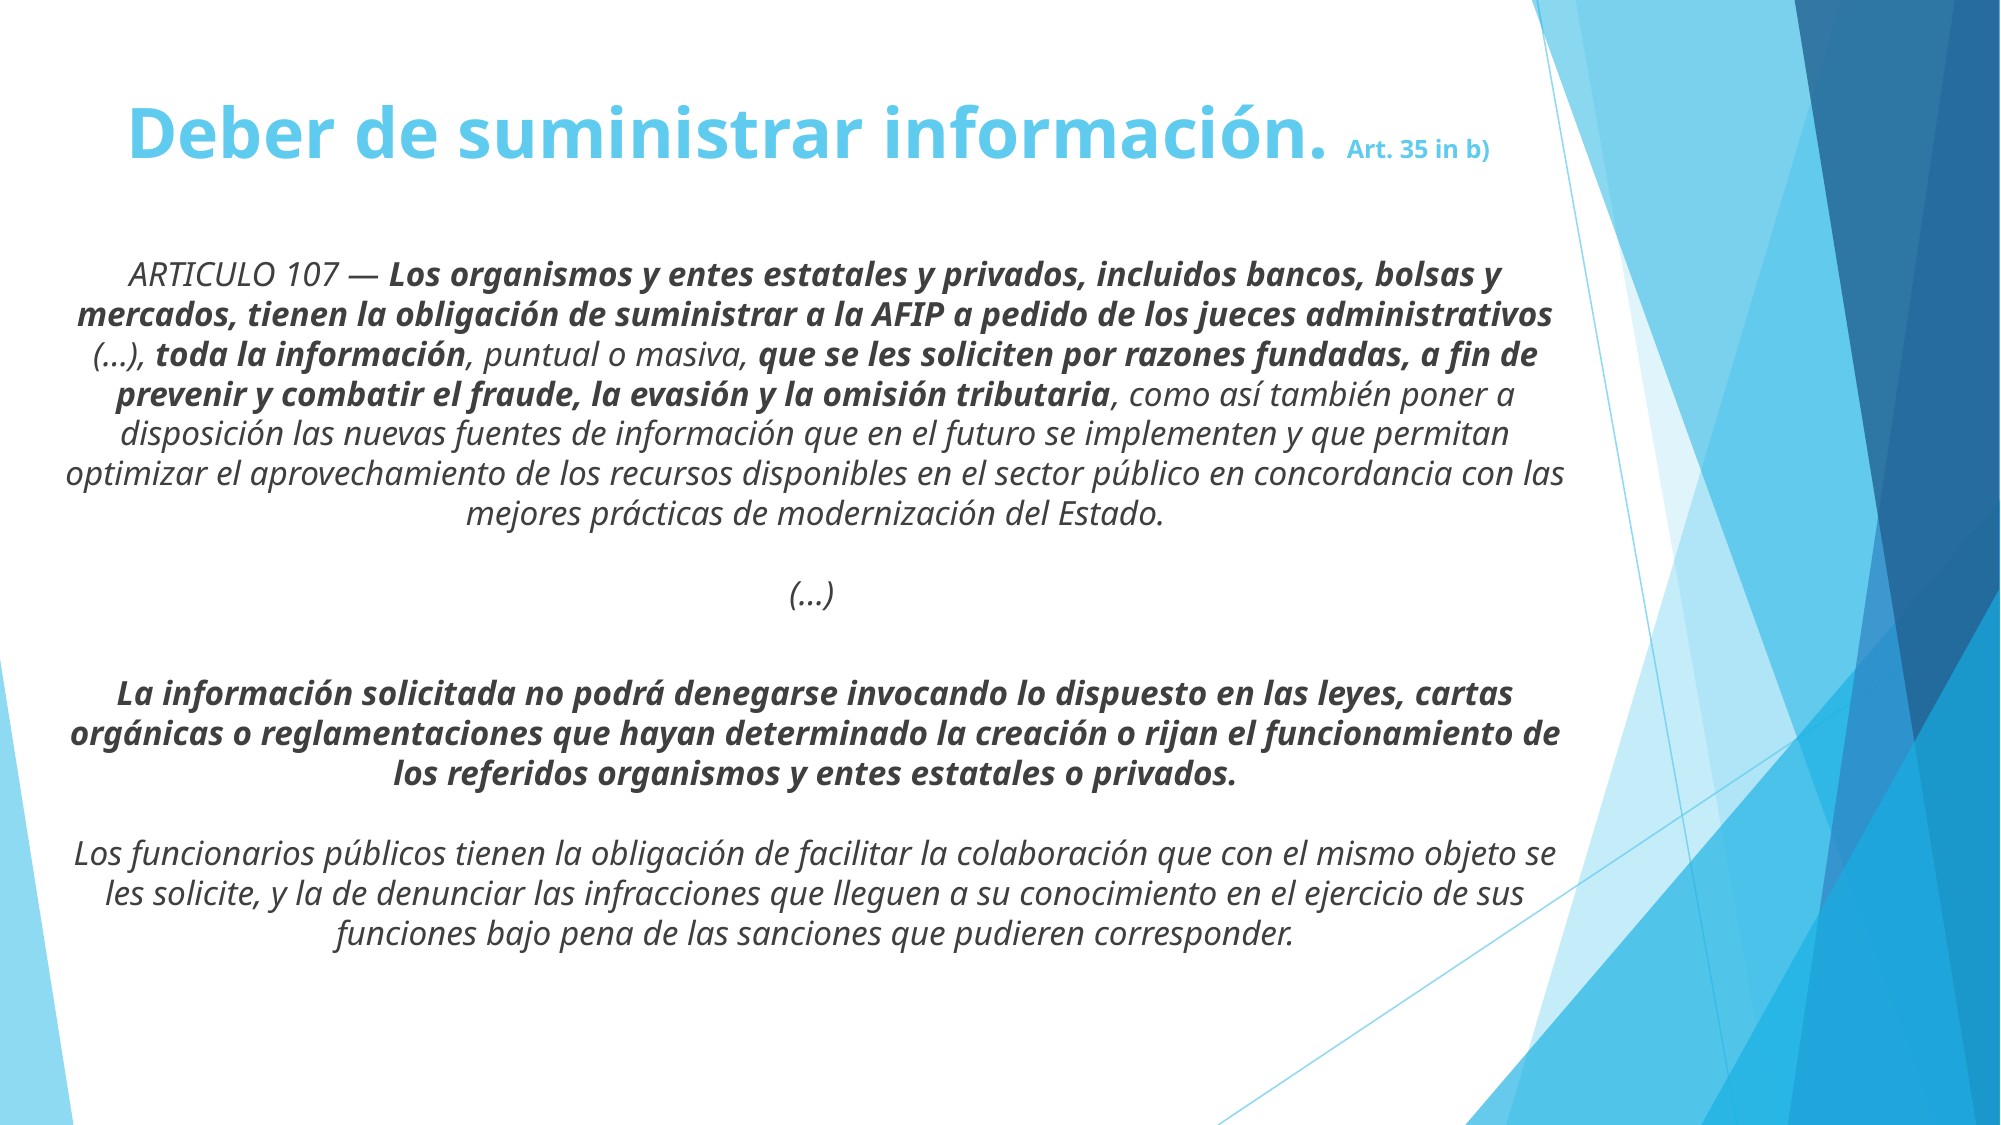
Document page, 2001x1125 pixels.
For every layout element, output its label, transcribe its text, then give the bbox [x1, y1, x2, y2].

title Deber de suministrar información. Art. 35 in b) [111, 81, 1522, 204]
list ARTICULO 107 — Los organismos y entes estatales y privados, incluidos bancos, bolsas y mercados, tienen la obligación de suministrar a la AFIP a pedido de los jueces administrativos (…), toda la información, puntual o masiva, que se les soliciten por razones fundadas, a fin de prevenir y combatir el fraude, la evasión y la omisión tributaria, como así también poner a disposición las nuevas fuentes de información que en el futuro se implementen y que permitan optimizar el aprovechamiento de los recursos disponibles en el sector público en concordancia con las mejores prácticas de modernización del Estado. (…) La información solicitada no podrá denegarse invocando lo dispuesto en las leyes, cartas orgánicas o reglamentaciones que hayan determinado la creación o rijan el funcionamiento de los referidos organismos y entes estatales o privados. Los funcionarios públicos tienen la obligación de facilitar la colaboración que con el mismo objeto se les solicite, y la de denunciar las infracciones que lleguen a su conocimiento en el ejercicio de sus funciones bajo pena de las sanciones que pudieren corresponder. [42, 245, 1590, 1044]
